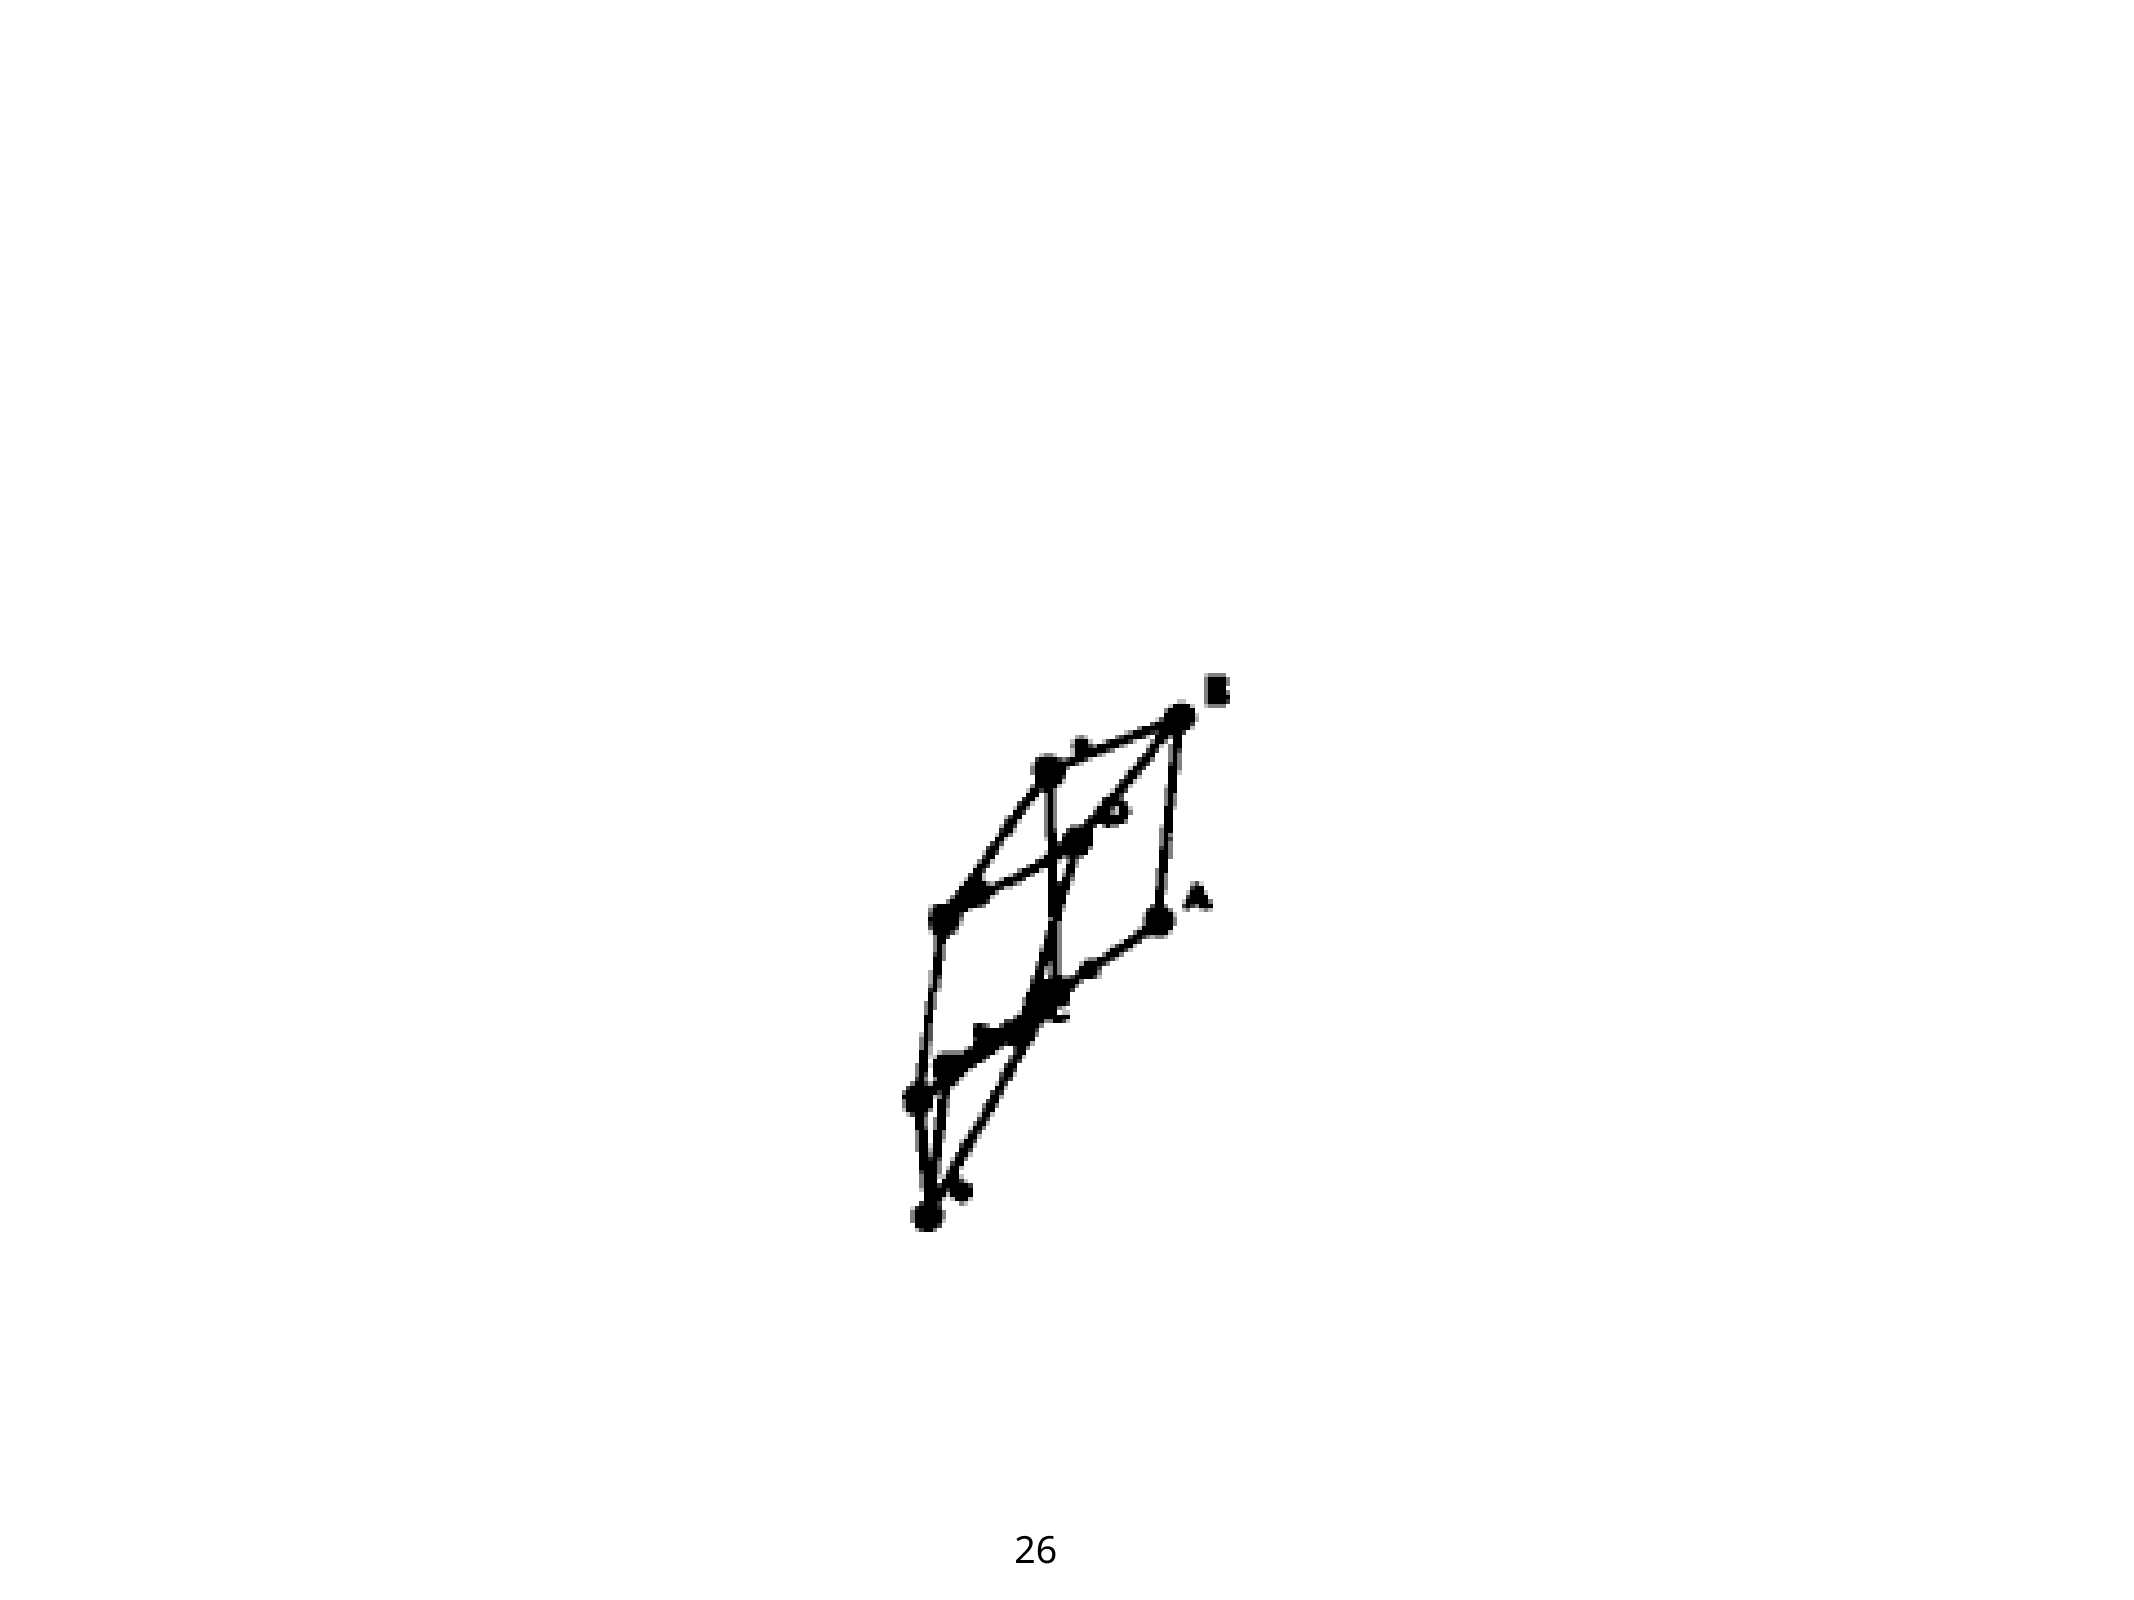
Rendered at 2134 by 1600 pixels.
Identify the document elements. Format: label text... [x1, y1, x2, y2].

slide_number 26 [1004, 1517, 1067, 1581]
picture [871, 650, 1262, 1246]
